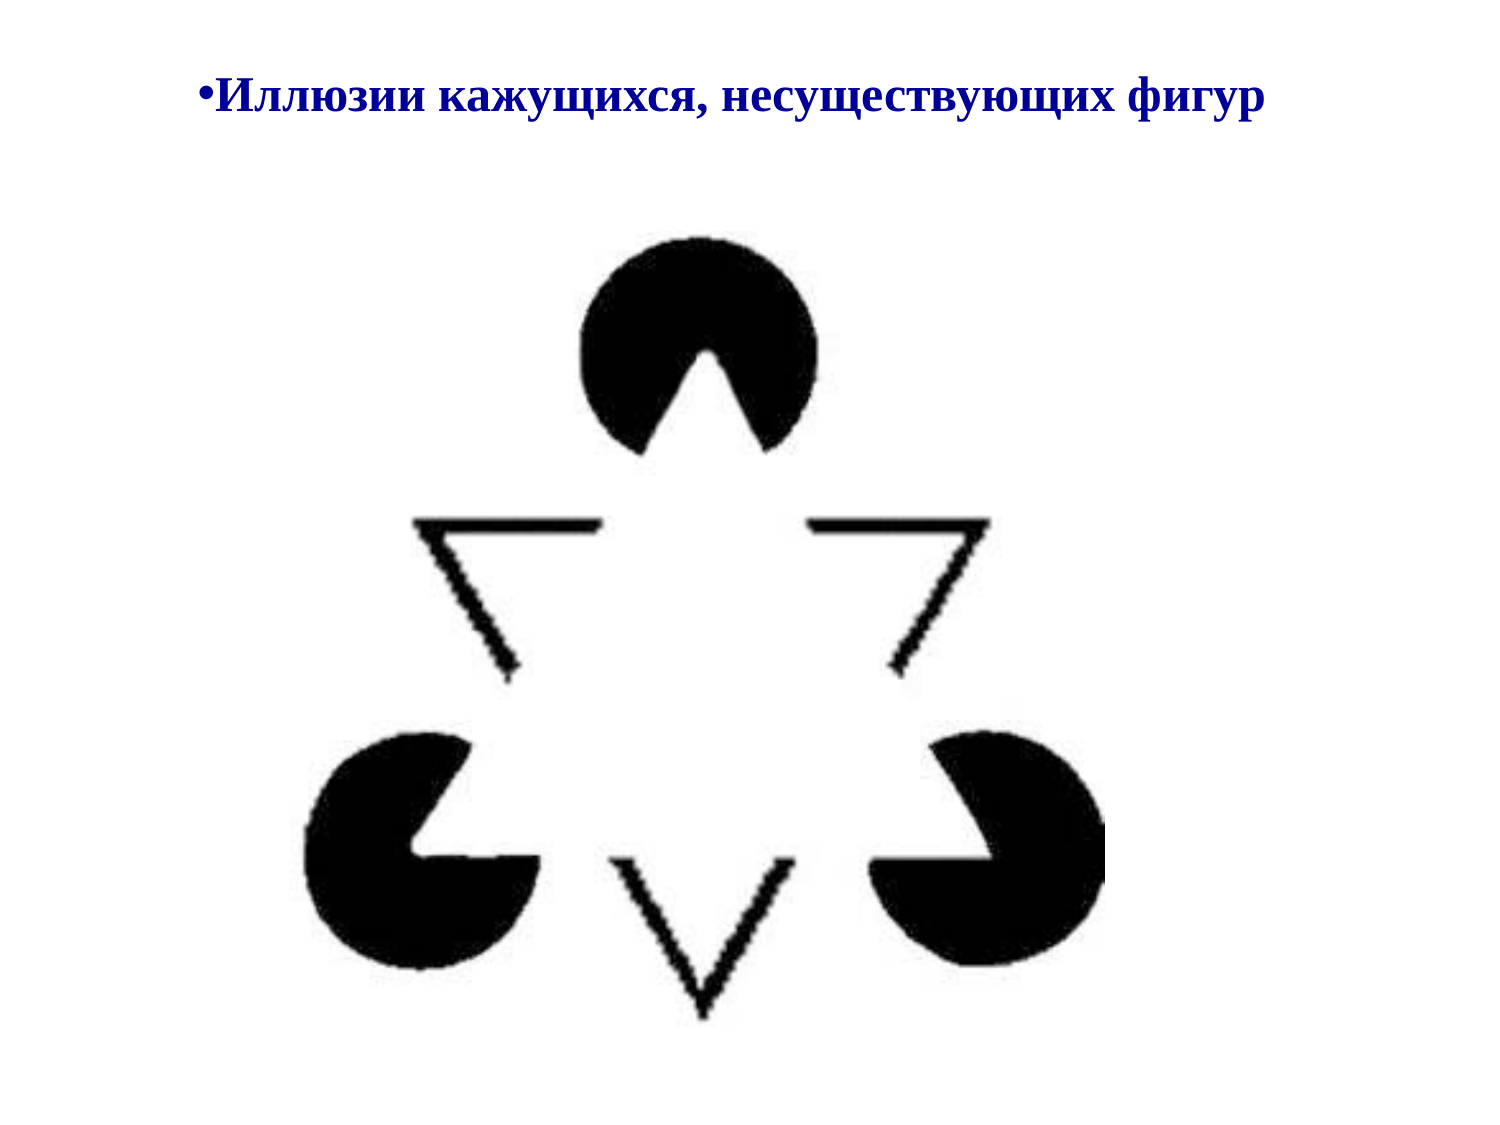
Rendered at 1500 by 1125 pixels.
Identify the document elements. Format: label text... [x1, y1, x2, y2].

picture [288, 231, 1105, 1032]
text_box Иллюзии кажущихся, несуществующих фигур [182, 54, 1388, 130]
